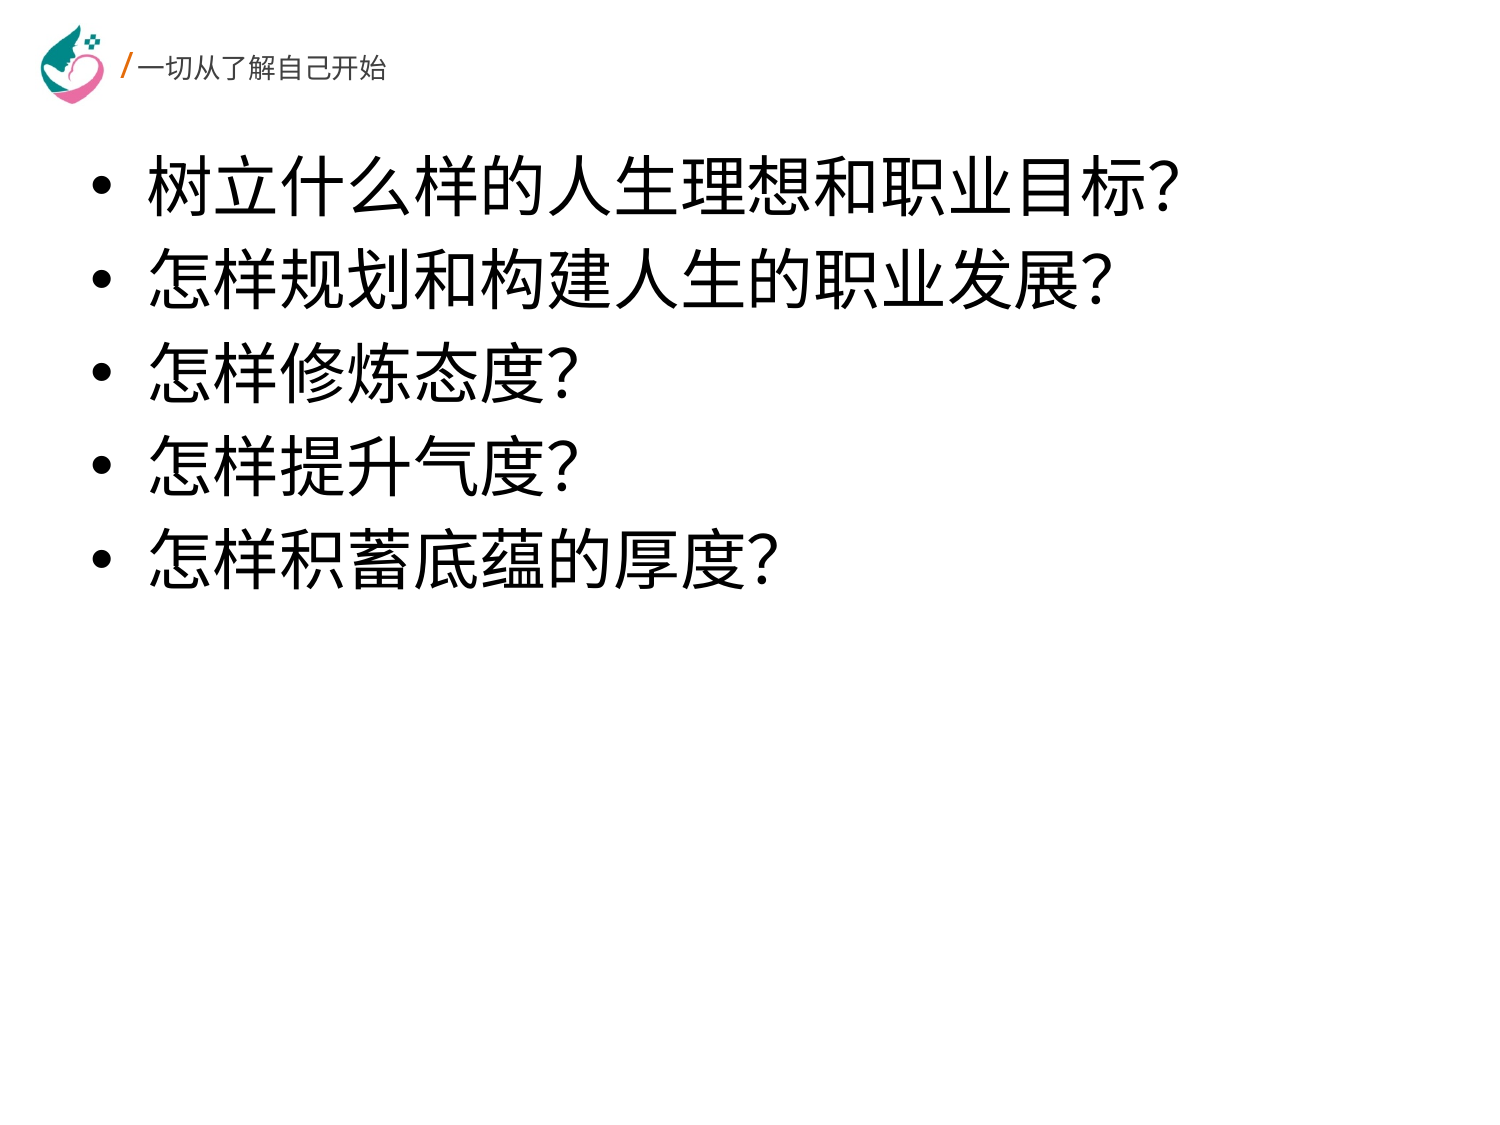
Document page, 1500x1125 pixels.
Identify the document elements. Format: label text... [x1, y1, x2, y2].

list 树立什么样的人生理想和职业目标？ 怎样规划和构建人生的职业发展？ 怎样修炼态度？ 怎样提升气度？ 怎样积蓄底蕴的厚度？ [74, 136, 1426, 1006]
picture [35, 23, 111, 106]
